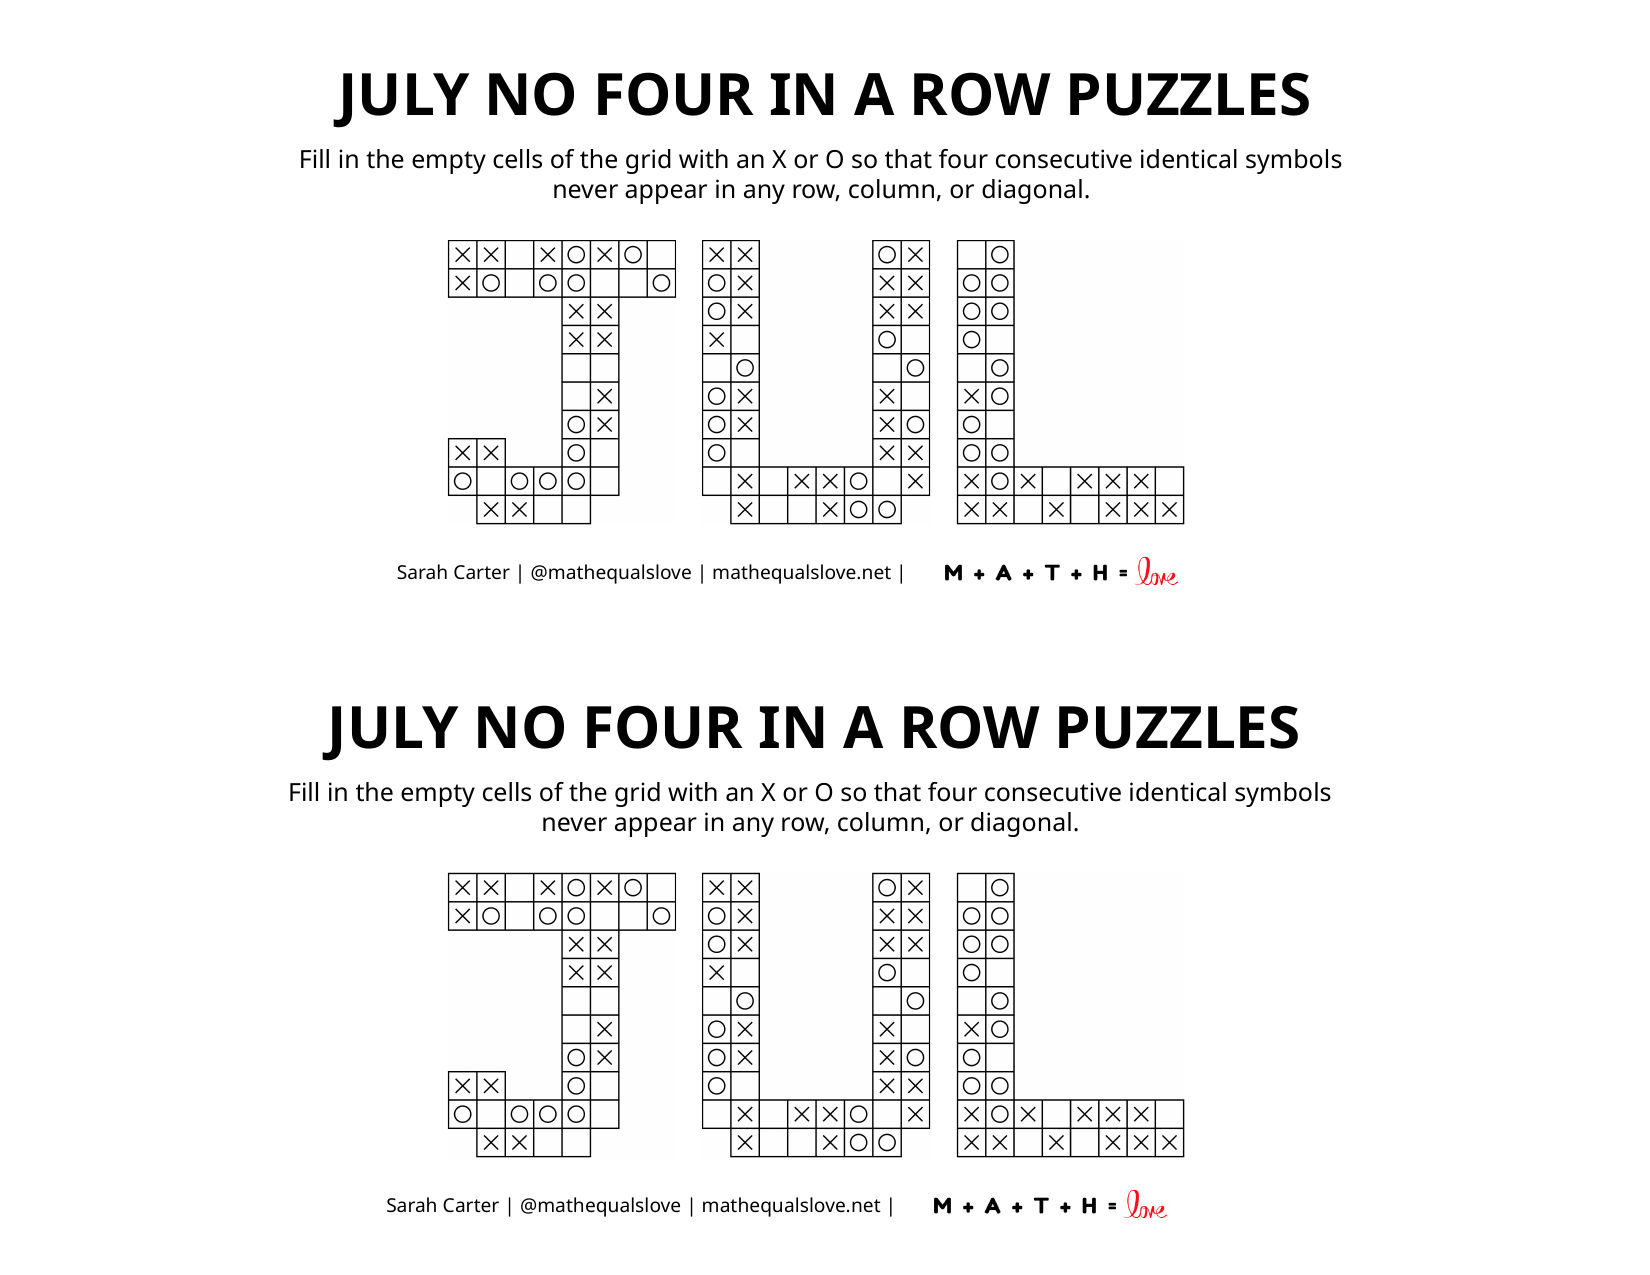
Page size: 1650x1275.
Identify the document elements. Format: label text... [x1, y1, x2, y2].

picture [701, 872, 931, 1159]
text_box Sarah Carter | @mathequalslove | mathequalslove.net | [382, 553, 1217, 592]
picture [955, 239, 1186, 526]
picture [955, 872, 1186, 1159]
text_box Sarah Carter | @mathequalslove | mathequalslove.net | [371, 1186, 1206, 1225]
picture [701, 239, 931, 526]
picture [447, 239, 677, 526]
picture [924, 1187, 1173, 1222]
text_box JULY NO FOUR IN A ROW PUZZLES [76, 50, 1574, 135]
text_box Fill in the empty cells of the grid with an X or O so that four consecutive identical symbols never appear in any row, column, or diagonal. [0, 135, 1650, 211]
picture [447, 872, 677, 1159]
picture [935, 554, 1184, 589]
text_box JULY NO FOUR IN A ROW PUZZLES [66, 683, 1563, 768]
text_box Fill in the empty cells of the grid with an X or O so that four consecutive identical symbols never appear in any row, column, or diagonal. [0, 768, 1640, 844]
